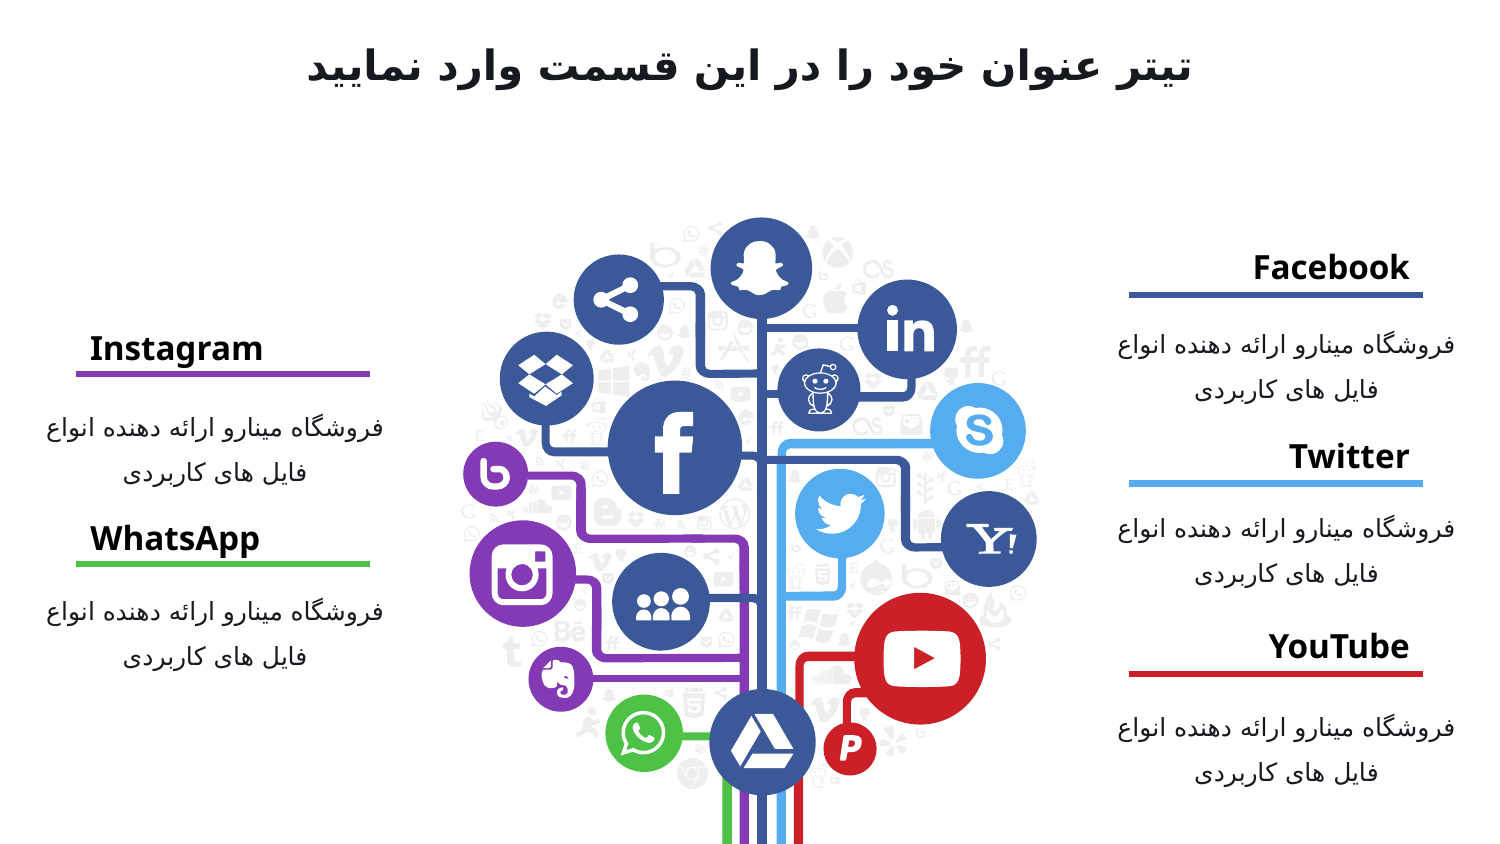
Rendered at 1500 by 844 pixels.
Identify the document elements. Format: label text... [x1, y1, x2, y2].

text_box WhatsApp [75, 496, 387, 573]
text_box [463, 797, 1037, 844]
text_box Twitter [1113, 413, 1425, 490]
text_box فروشگاه مینارو ارائه دهنده انواع فایل های کاربردی [29, 573, 401, 678]
text_box تیتر عنوان خود را در این قسمت وارد نمایید [0, 6, 1500, 96]
text_box Instagram [75, 306, 387, 385]
text_box فروشگاه مینارو ارائه دهنده انواع فایل های کاربردی [1101, 490, 1472, 595]
text_box YouTube [1113, 603, 1425, 683]
text_box فروشگاه مینارو ارائه دهنده انواع فایل های کاربردی [1101, 689, 1472, 794]
text_box فروشگاه مینارو ارائه دهنده انواع فایل های کاربردی [29, 388, 401, 494]
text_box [460, 220, 1040, 790]
text_box Facebook [1113, 225, 1425, 304]
text_box فروشگاه مینارو ارائه دهنده انواع فایل های کاربردی [1101, 306, 1472, 411]
